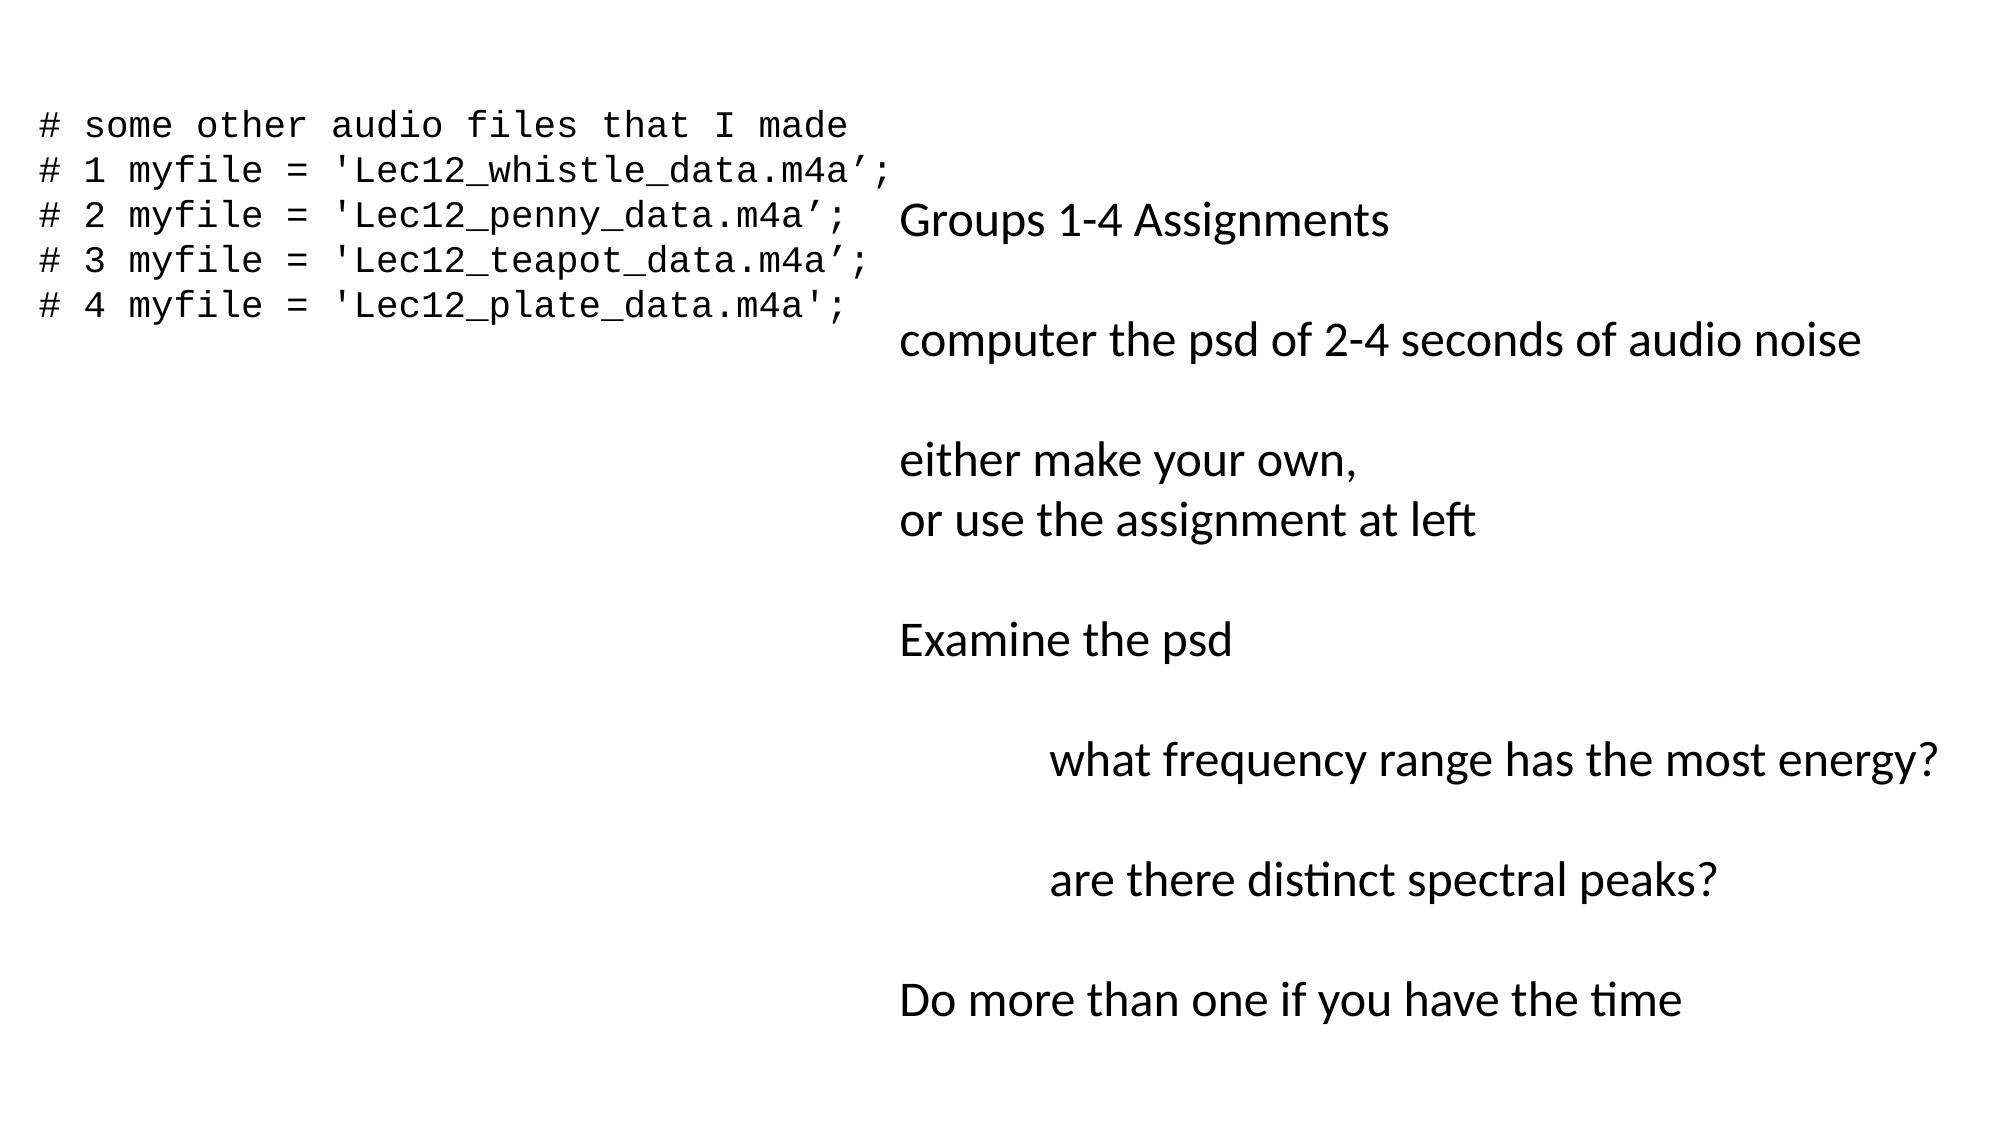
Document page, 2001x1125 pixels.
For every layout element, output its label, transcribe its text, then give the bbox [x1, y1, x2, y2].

text_box # some other audio files that I made # 1 myfile = 'Lec12_whistle_data.m4a’; # 2 myfile = 'Lec12_penny_data.m4a’; # 3 myfile = 'Lec12_teapot_data.m4a’; # 4 myfile = 'Lec12_plate_data.m4a'; [23, 92, 1153, 333]
text_box Groups 1-4 Assignments computer the psd of 2-4 seconds of audio noise either make your own, or use the assignment at left Examine the psd what frequency range has the most energy? are there distinct spectral peaks? Do more than one if you have the time [884, 178, 1956, 1079]
